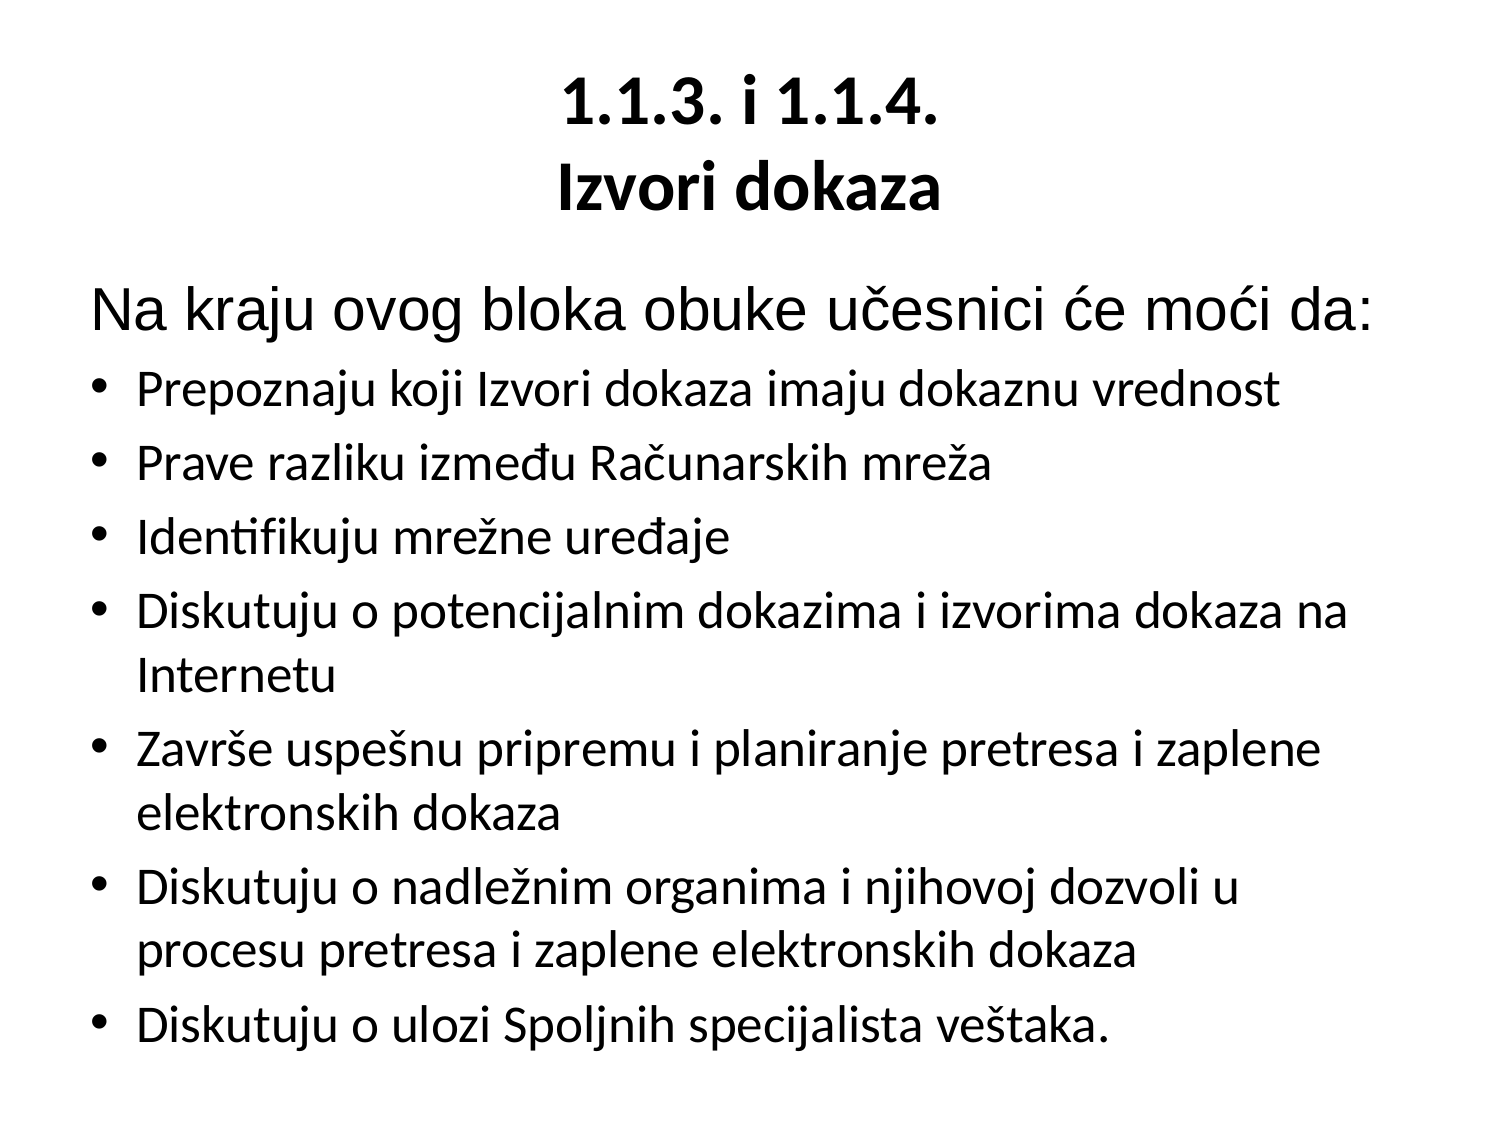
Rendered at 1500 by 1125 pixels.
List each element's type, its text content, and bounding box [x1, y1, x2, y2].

list Na kraju ovog bloka obuke učesnici će moći da: Prepoznaju koji Izvori dokaza imaju dokaznu vrednost Prave razliku između Računarskih mreža Identifikuju mrežne uređaje Diskutuju o potencijalnim dokazima i izvorima dokaza na Internetu Završe uspešnu pripremu i planiranje pretresa i zaplene elektronskih dokaza Diskutuju o nadležnim organima i njihovoj dozvoli u procesu pretresa i zaplene elektronskih dokaza Diskutuju o ulozi Spoljnih specijalista veštaka. [75, 262, 1425, 1061]
title 1.1.3. i 1.1.4. Izvori dokaza [75, 45, 1425, 233]
